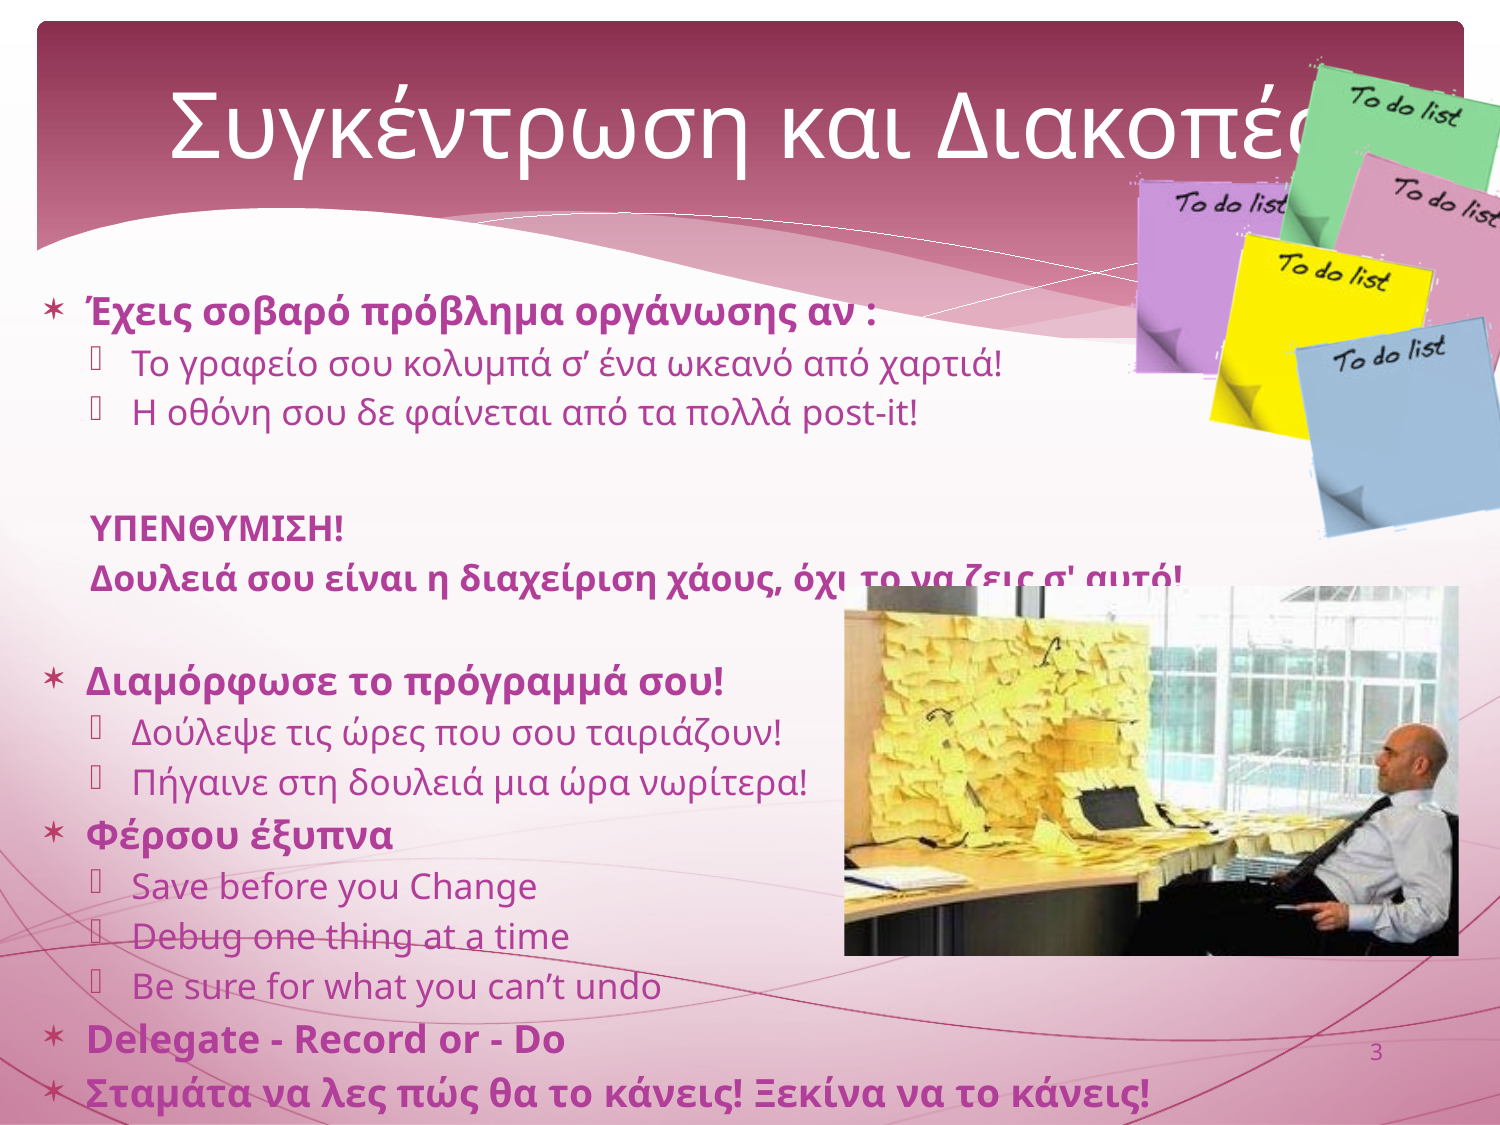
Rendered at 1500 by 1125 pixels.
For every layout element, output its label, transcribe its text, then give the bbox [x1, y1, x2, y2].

list Έχεις σοβαρό πρόβλημα οργάνωσης αν : Το γραφείο σου κολυμπά σ’ ένα ωκεανό από χαρτιά! Η οθόνη σου δε φαίνεται από τα πολλά post-it! ΥΠΕΝΘΥΜΙΣΗ! Δουλειά σου είναι η διαχείριση χάους, όχι το να ζεις σ' αυτό! Διαμόρφωσε το πρόγραμμά σου! Δούλεψε τις ώρες που σου ταιριάζουν! Πήγαινε στη δουλειά μια ώρα νωρίτερα! Φέρσου έξυπνα Save before you Change Debug one thing at a time Be sure for what you can’t undo Delegate - Record or - Do Σταμάτα να λες πώς θα το κάνεις! Ξεκίνα να το κάνεις! [29, 278, 1436, 1125]
slide_number 3 [1281, 1023, 1473, 1084]
picture [1115, 60, 1500, 534]
title Συγκέντρωση και Διακοπές [75, 19, 1425, 225]
picture [844, 585, 1459, 956]
